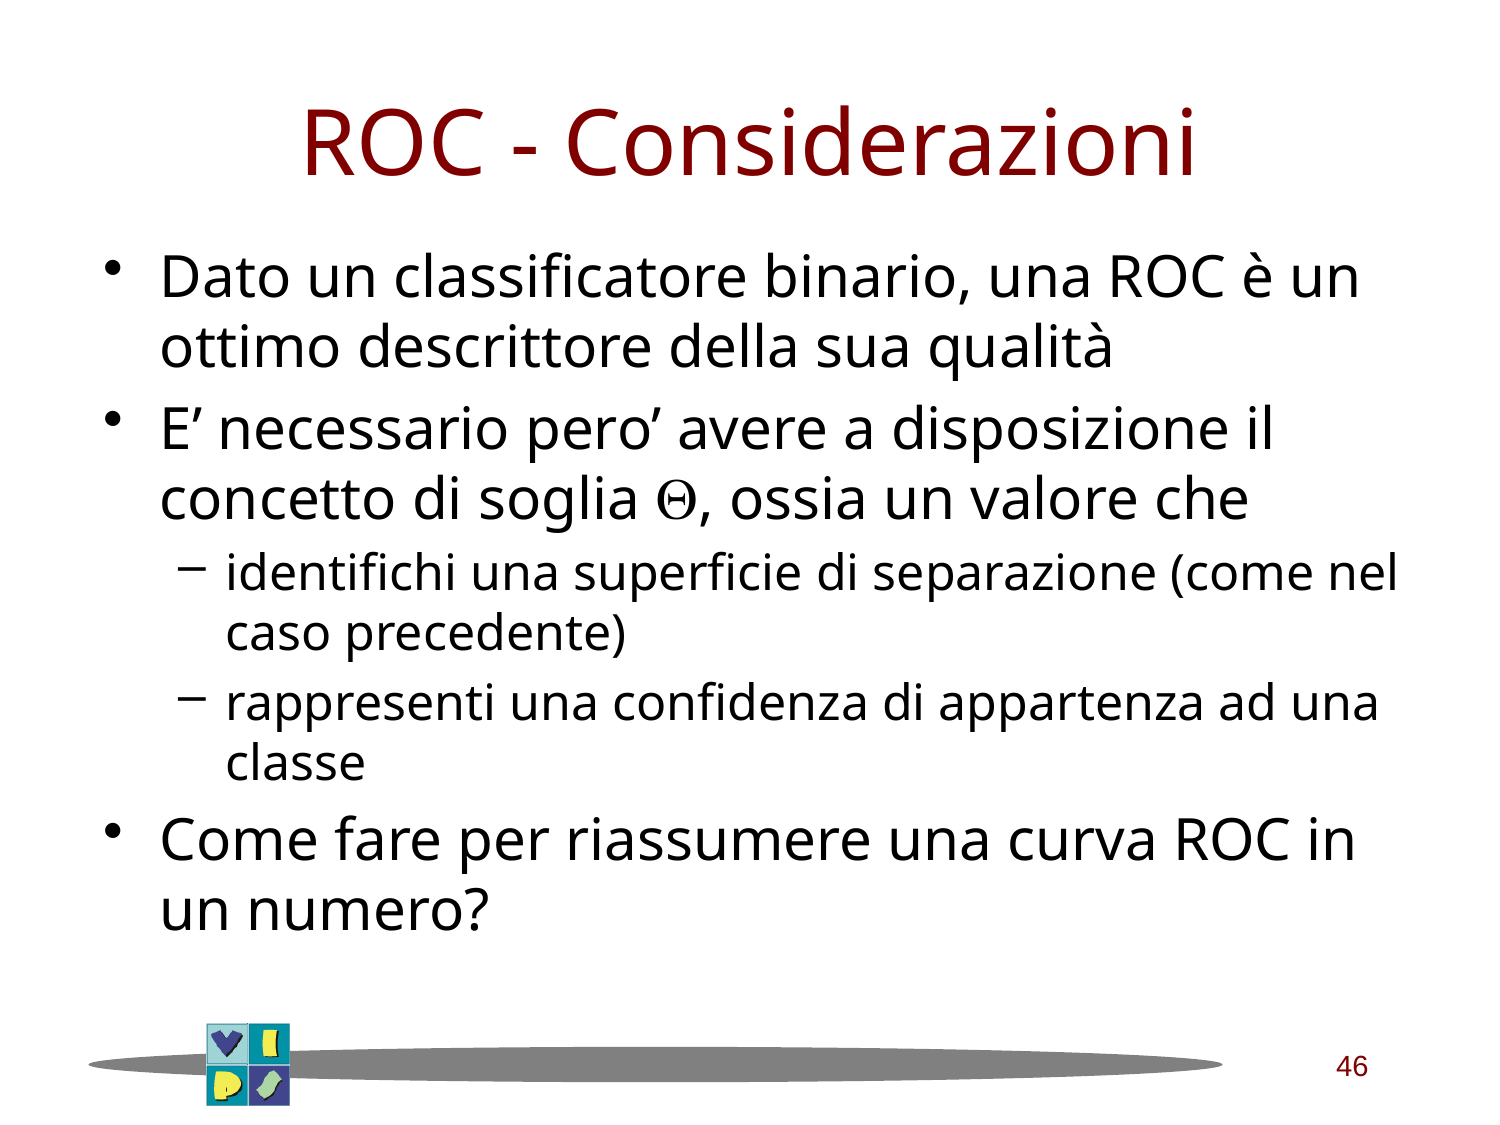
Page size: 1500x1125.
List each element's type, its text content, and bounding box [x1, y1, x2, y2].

slide_number 46 [1033, 1039, 1384, 1118]
picture [206, 1023, 290, 1106]
title ROC - Considerazioni [75, 45, 1425, 233]
list Dato un classificatore binario, una ROC è un ottimo descrittore della sua qualità E’ necessario pero’ avere a disposizione il concetto di soglia Q, ossia un valore che identifichi una superficie di separazione (come nel caso precedente) rappresenti una confidenza di appartenza ad una classe Come fare per riassumere una curva ROC in un numero? [88, 231, 1439, 975]
